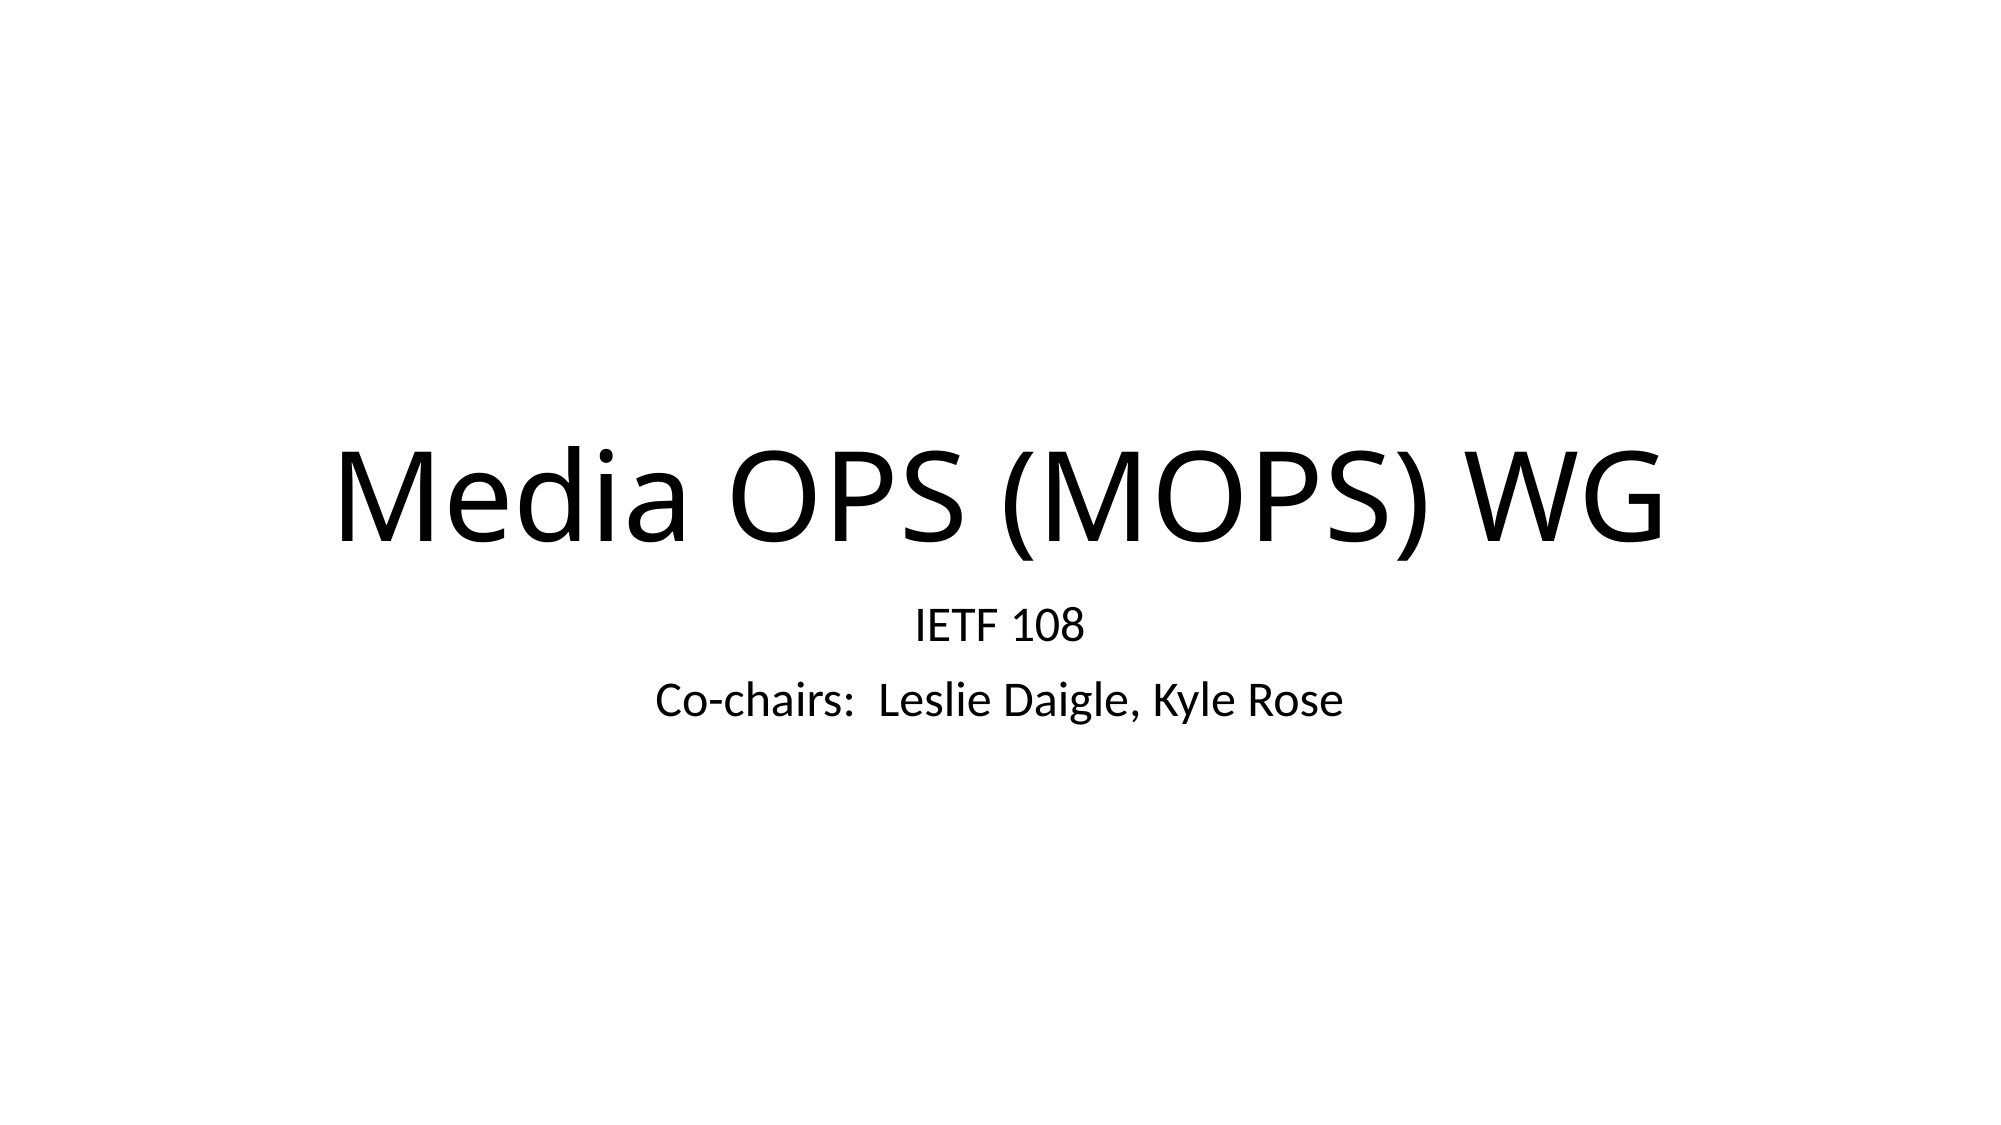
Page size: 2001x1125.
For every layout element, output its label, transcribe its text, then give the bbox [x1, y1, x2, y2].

title Media OPS (MOPS) WG [249, 184, 1750, 576]
subtitle IETF 108 Co-chairs: Leslie Daigle, Kyle Rose [249, 590, 1750, 863]
